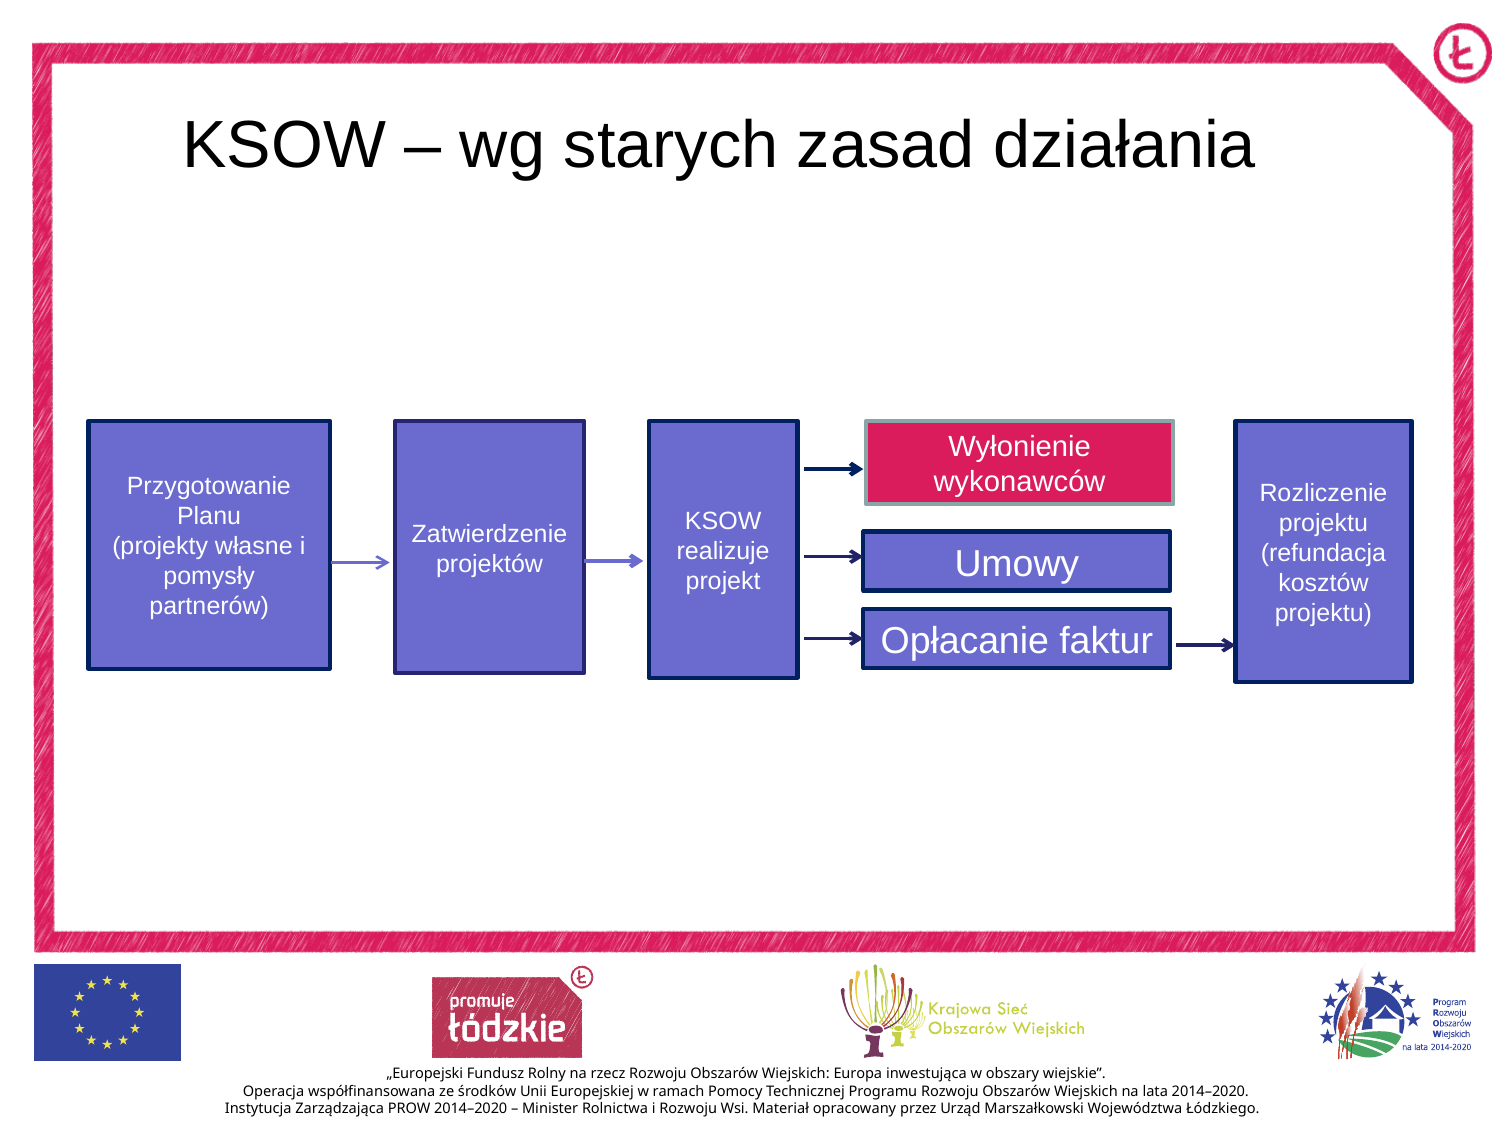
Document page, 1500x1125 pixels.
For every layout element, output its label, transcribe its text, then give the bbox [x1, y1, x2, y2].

picture [32, 23, 1492, 953]
picture [32, 959, 1474, 1063]
text_box „Europejski Fundusz Rolny na rzecz Rozwoju Obszarów Wiejskich: Europa inwestująca w obszary wiejskie”. Operacja współfinansowana ze środków Unii Europejskiej w ramach Pomocy Technicznej Programu Rozwoju Obszarów Wiejskich na lata 2014–2020. Instytucja Zarządzająca PROW 2014–2020 – Minister Rolnictwa i Rozwoju Wsi. Materiał opracowany przez Urząd Marszałkowski Województwa Łódzkiego. [209, 1071, 1283, 1124]
